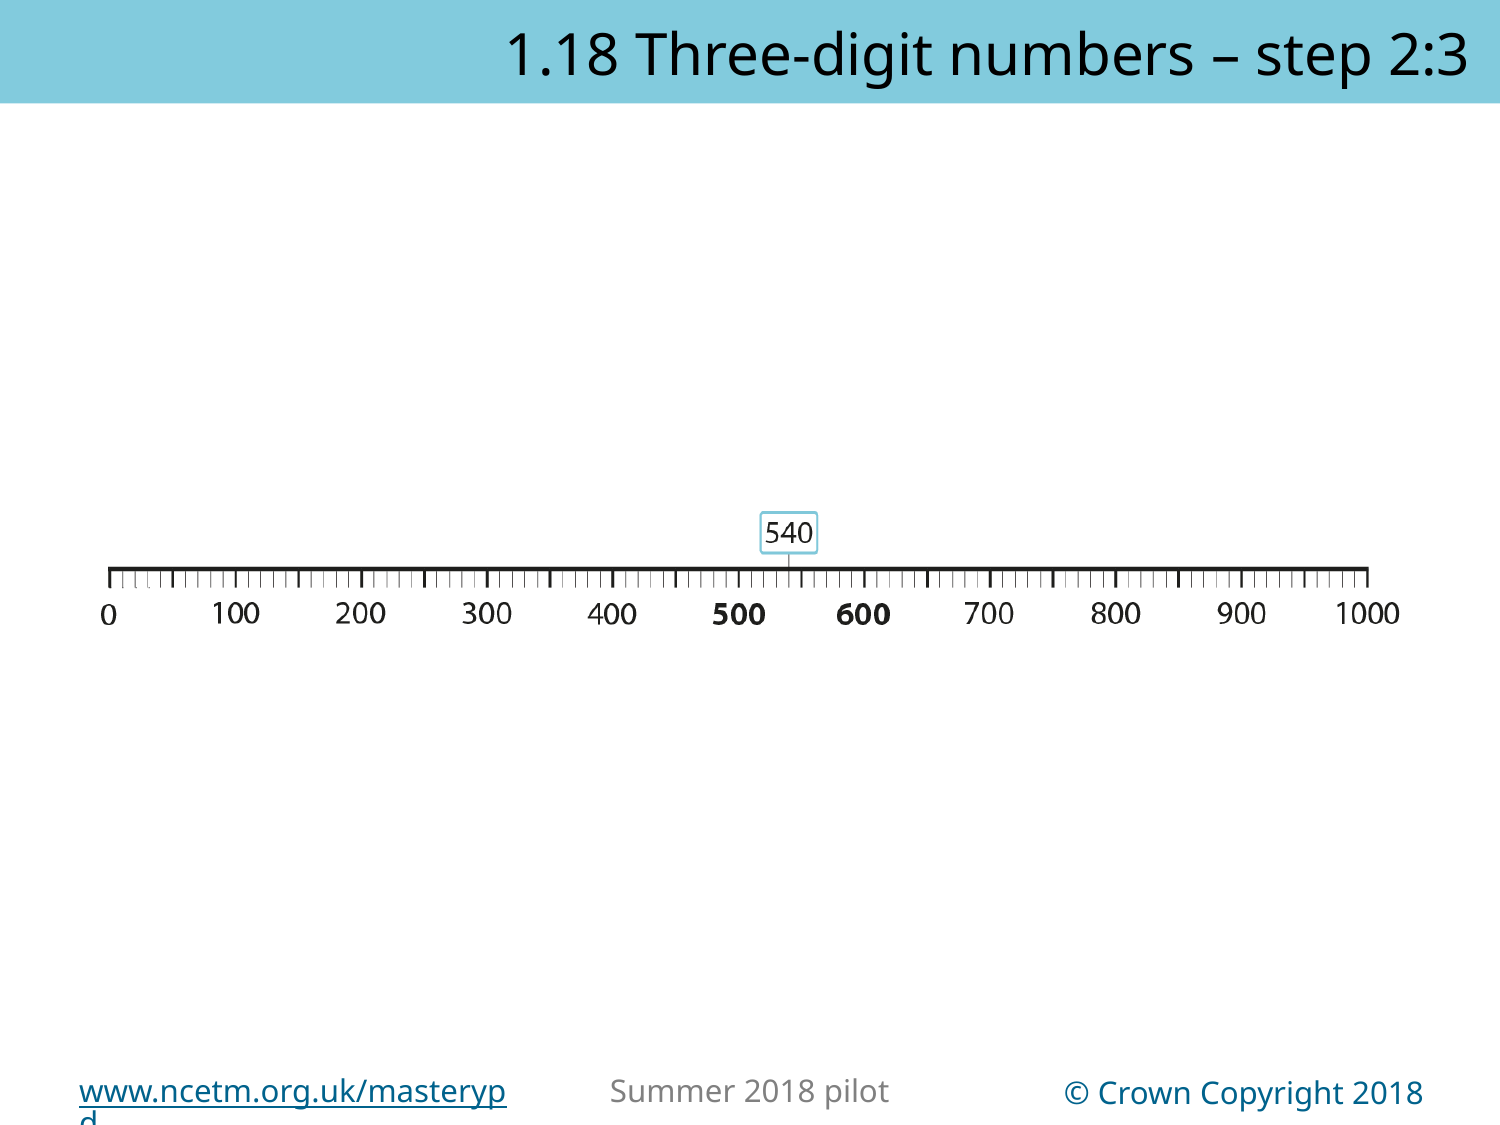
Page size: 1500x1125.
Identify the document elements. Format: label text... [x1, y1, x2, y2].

picture [214, 599, 265, 635]
list 1.18 Three-digit numbers – step 2:3 [0, 0, 1500, 104]
picture [327, 599, 396, 635]
picture [1207, 590, 1274, 638]
picture [699, 598, 778, 634]
picture [459, 599, 529, 635]
picture [580, 600, 650, 635]
picture [100, 510, 1402, 637]
picture [831, 598, 910, 634]
